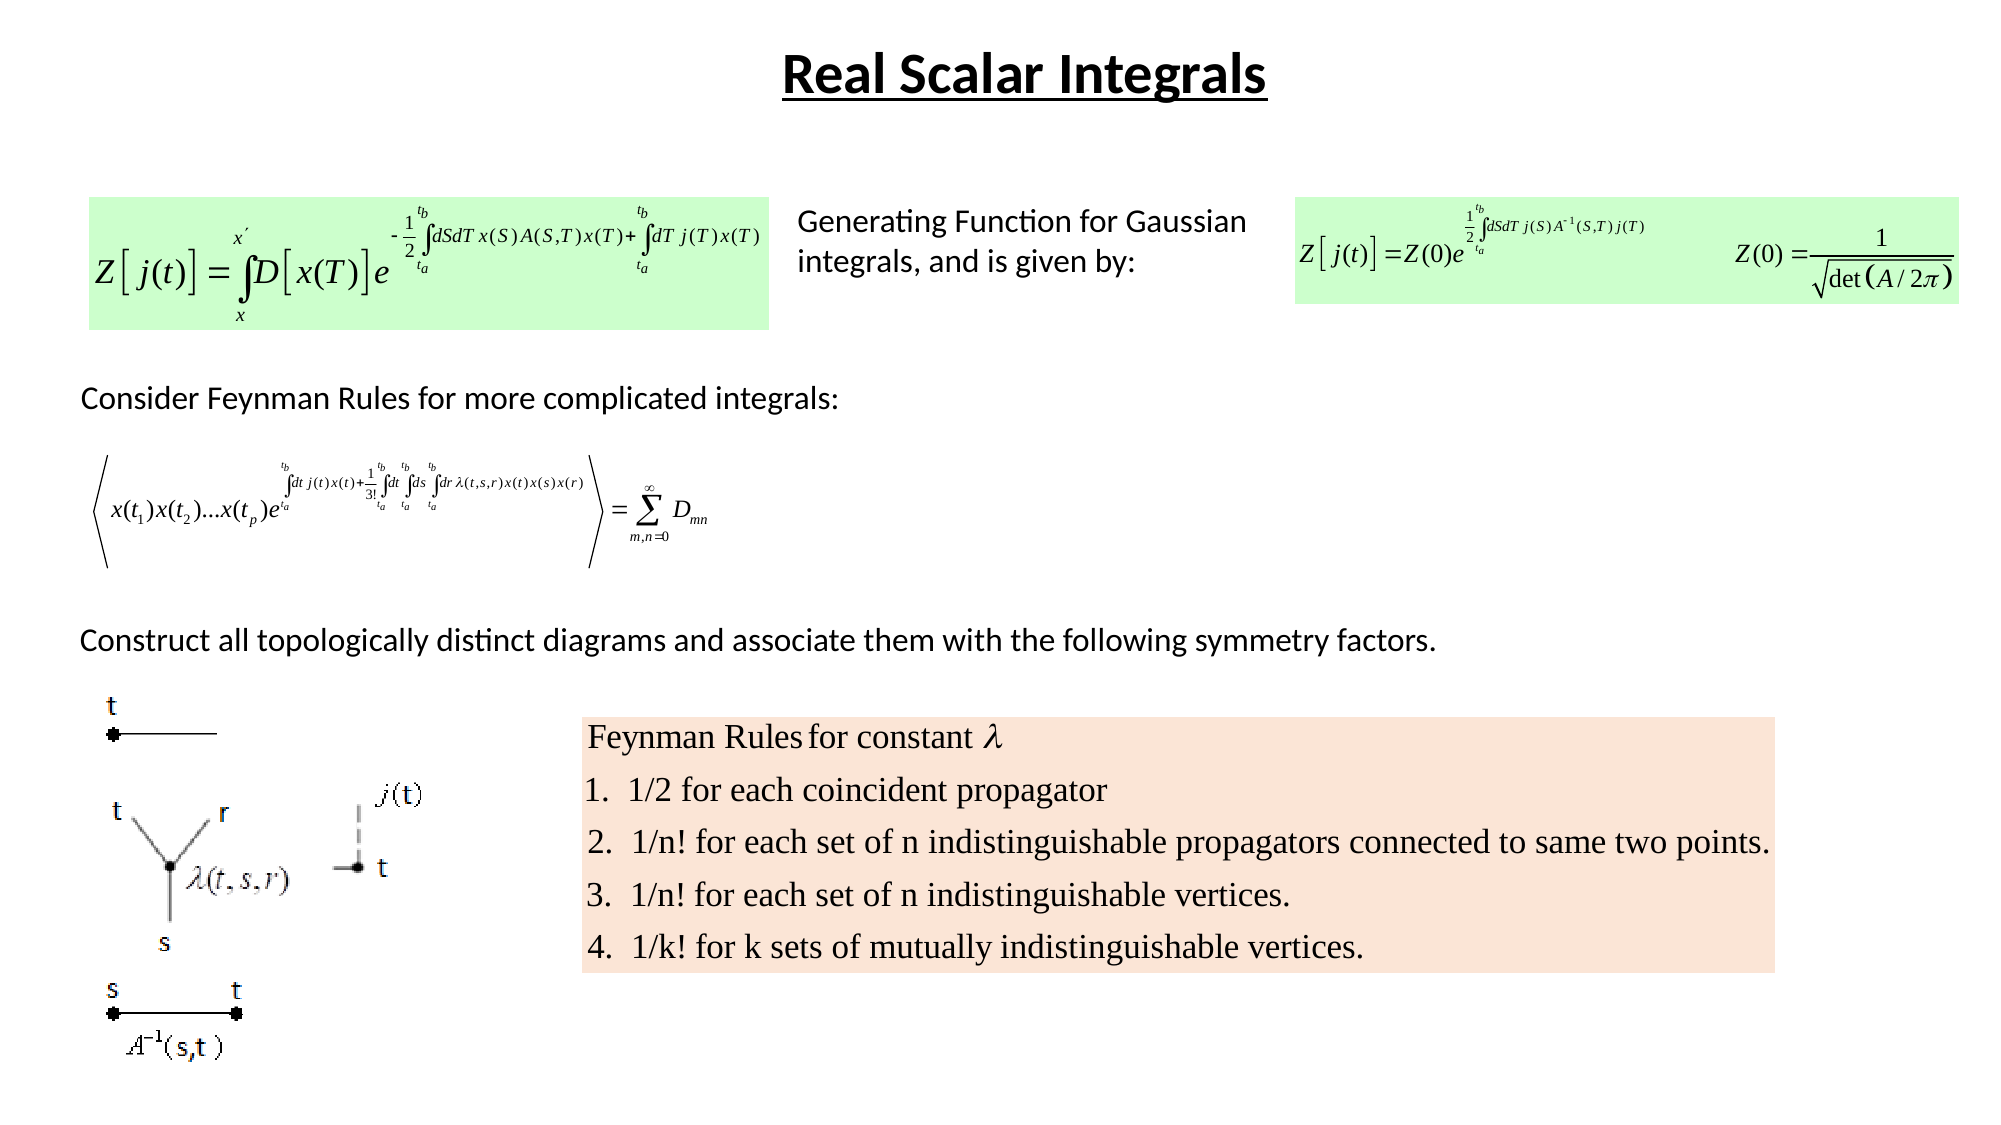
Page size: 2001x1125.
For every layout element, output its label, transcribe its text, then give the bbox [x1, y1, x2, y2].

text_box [1295, 196, 1960, 305]
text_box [88, 451, 717, 572]
title Real Scalar Integrals [630, 35, 1420, 115]
text_box Generating Function for Gaussian integrals, and is given by: [782, 191, 1295, 287]
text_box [88, 196, 770, 330]
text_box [582, 716, 1775, 973]
text_box Consider Feynman Rules for more complicated integrals: [66, 368, 898, 424]
text_box Construct all topologically distinct diagrams and associate them with the following symmetry factors. [65, 610, 1488, 666]
picture [64, 687, 437, 1071]
